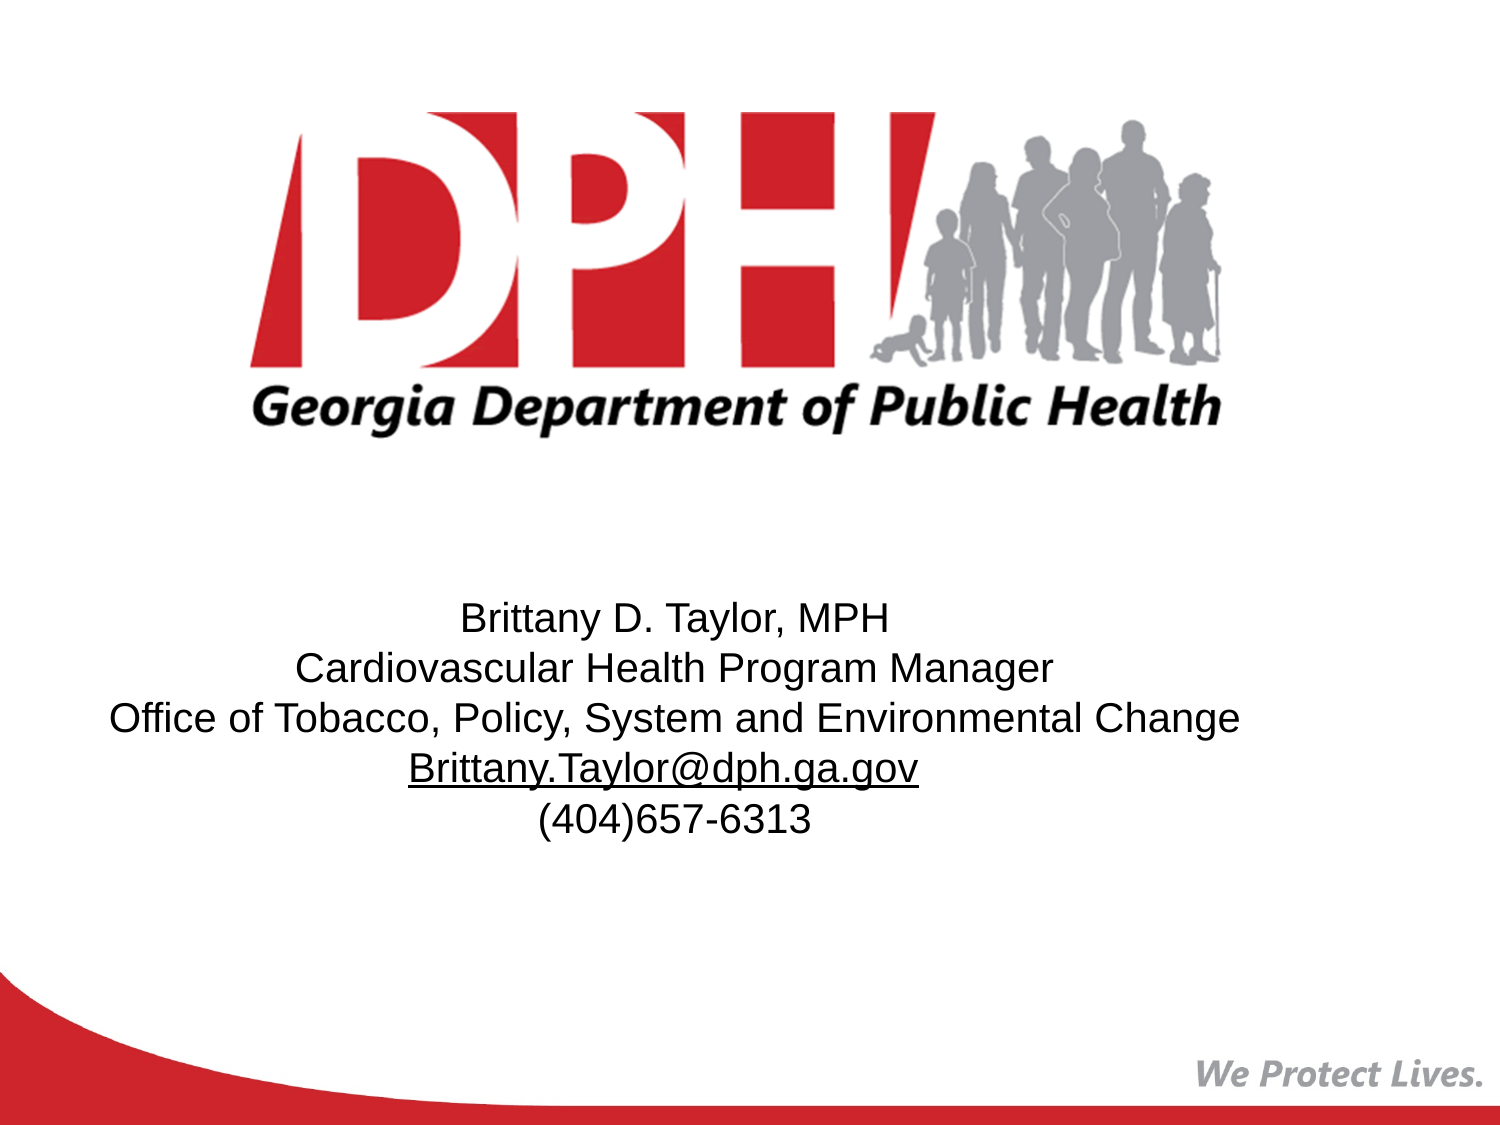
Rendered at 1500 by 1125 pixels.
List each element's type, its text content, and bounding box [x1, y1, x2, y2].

picture [0, 0, 1500, 1125]
list Brittany D. Taylor, MPH Cardiovascular Health Program Manager Office of Tobacco, Policy, System and Environmental Change Brittany.Taylor@dph.ga.gov (404)657-6313 [0, 493, 1350, 1005]
